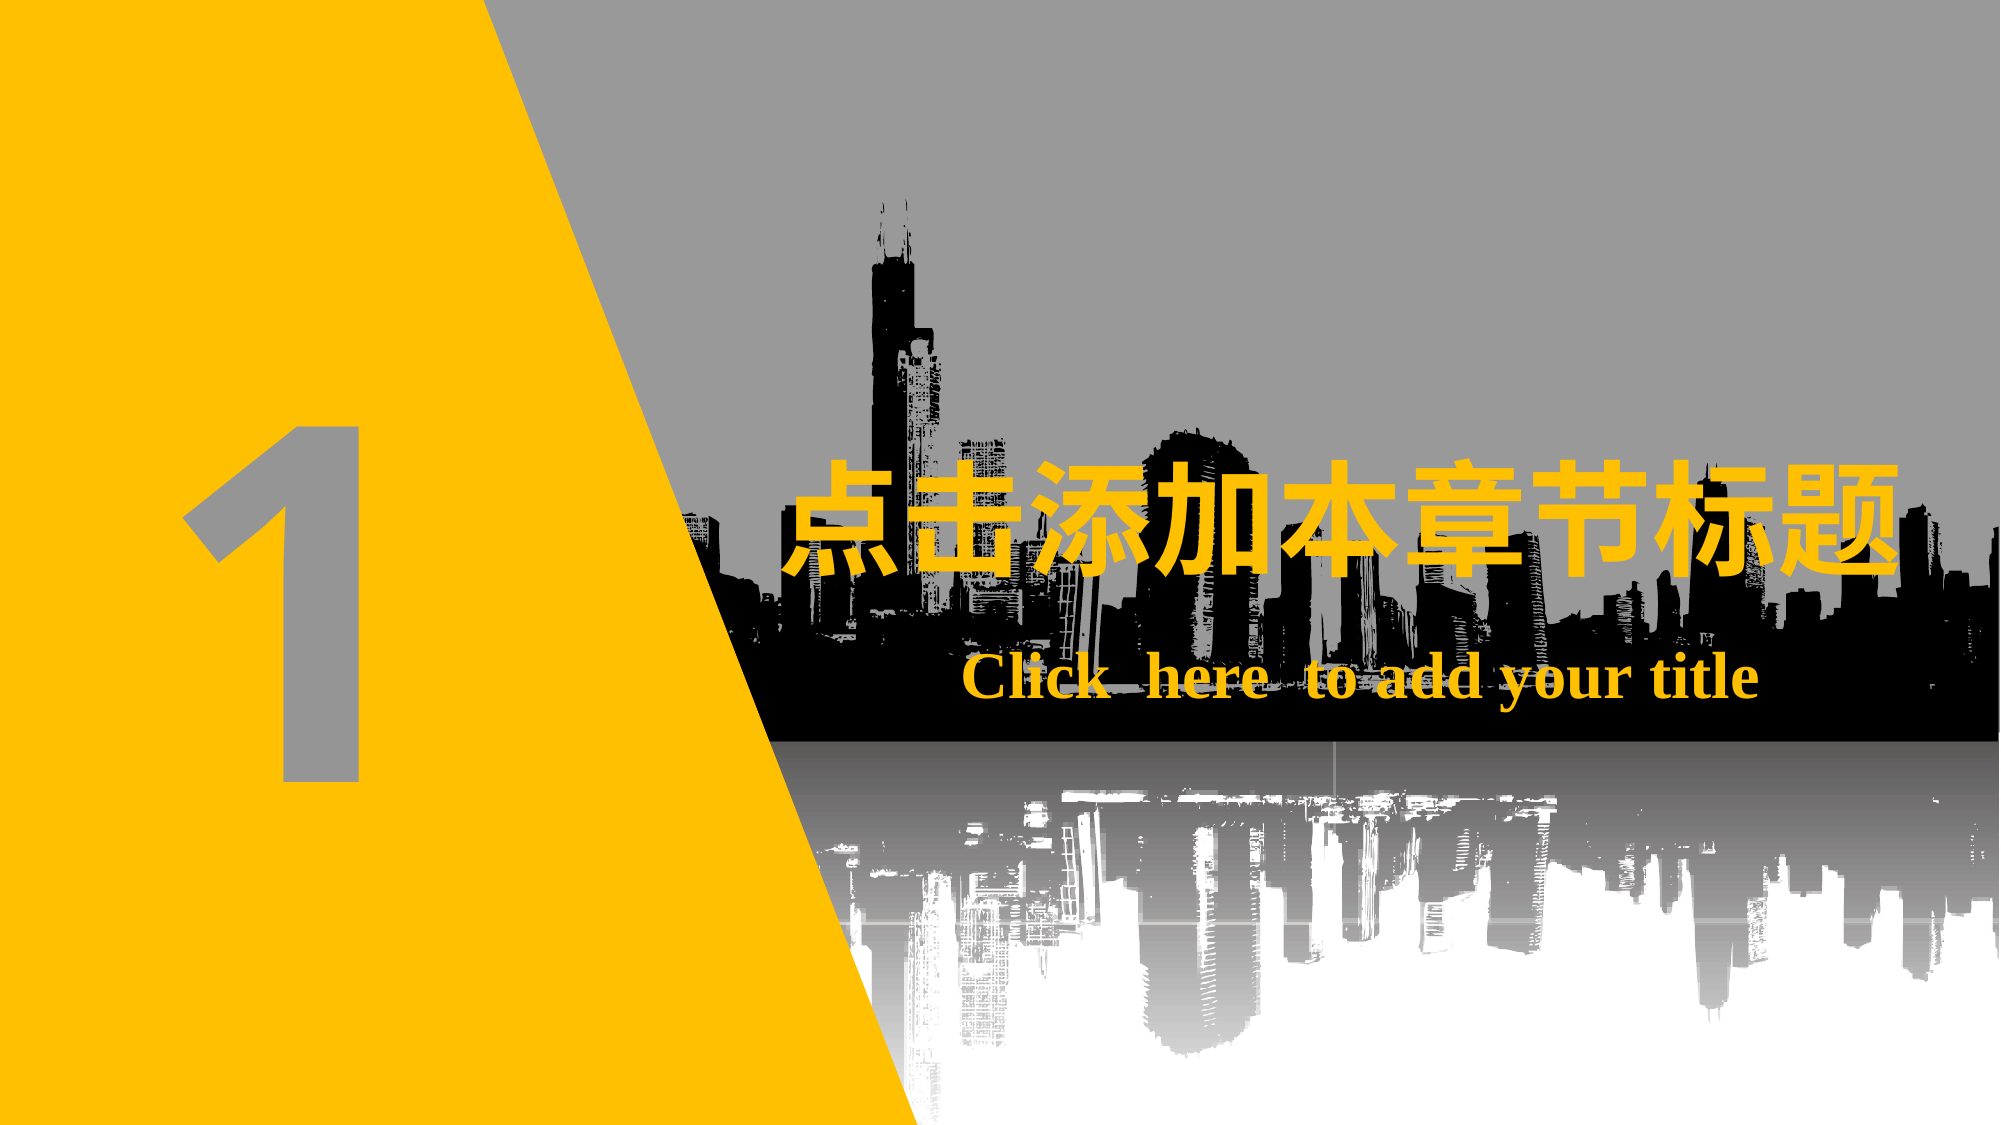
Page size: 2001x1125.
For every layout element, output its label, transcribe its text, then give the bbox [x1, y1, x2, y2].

text_box 点击添加本章节标题 [747, 434, 1933, 600]
text_box Click here to add your title [945, 624, 1798, 719]
text_box [0, 0, 919, 1125]
text_box 1 [138, 277, 495, 890]
